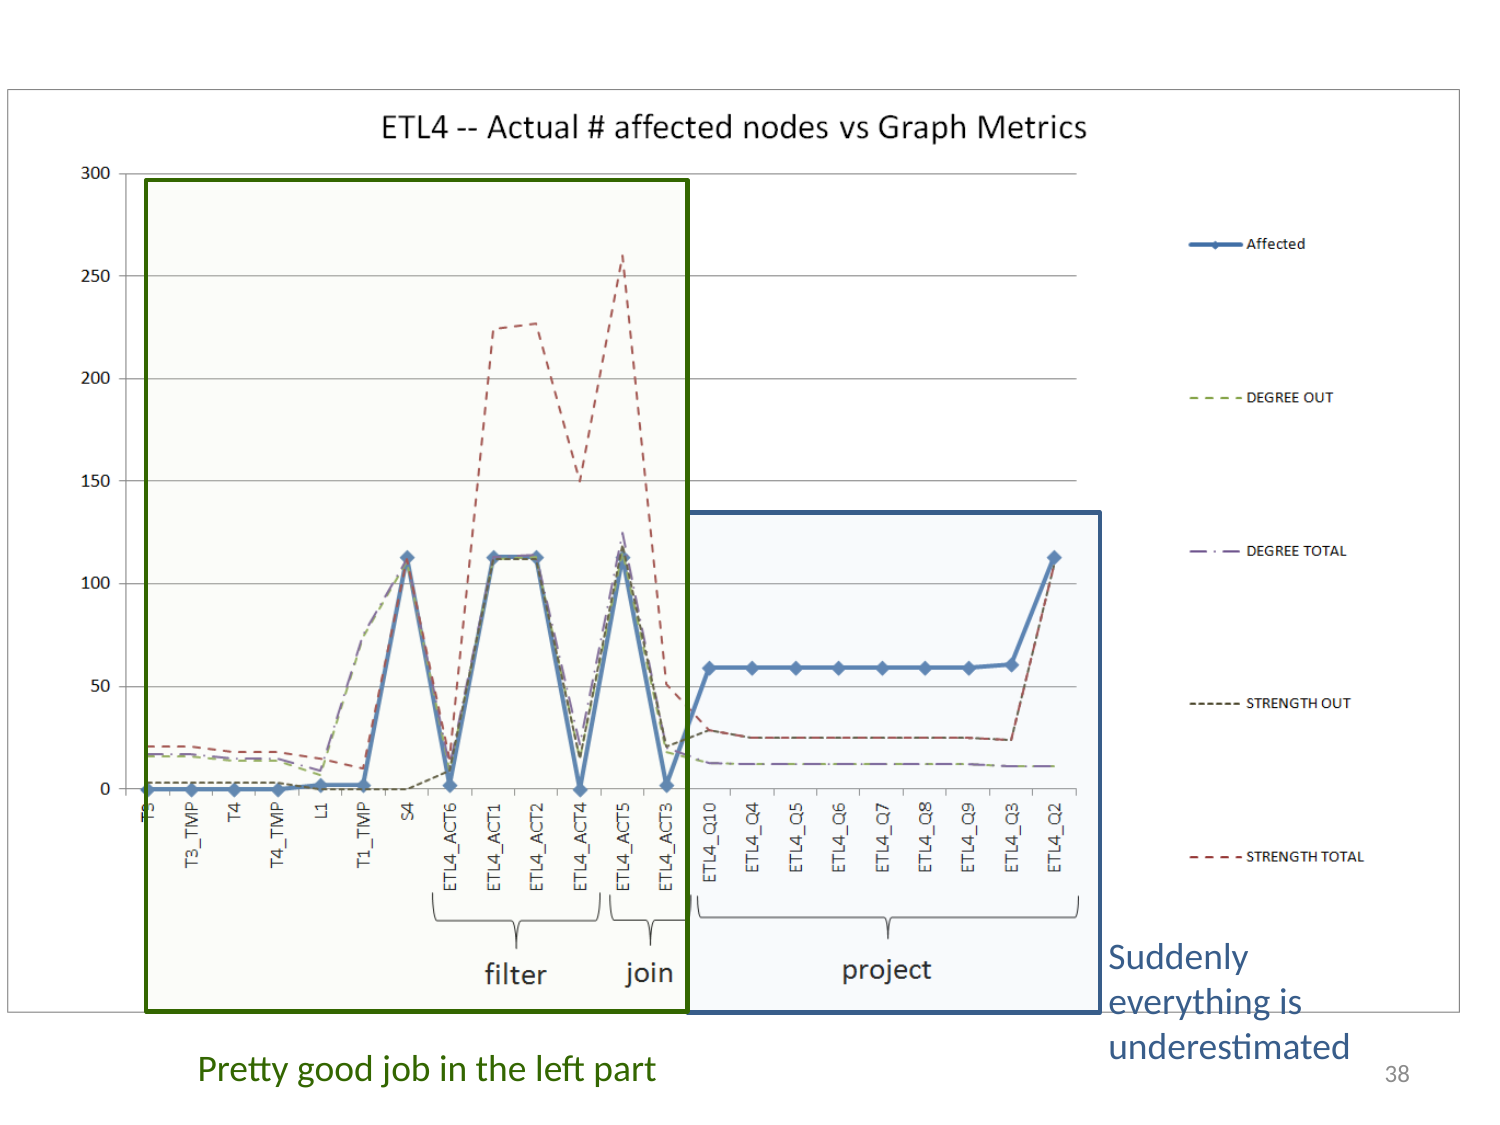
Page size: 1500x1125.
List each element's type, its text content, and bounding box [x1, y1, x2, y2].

picture [5, 89, 1460, 1015]
slide_number 38 [1074, 1042, 1425, 1103]
text_box Pretty good job in the left part [183, 1036, 688, 1097]
text_box Suddenly everything is underestimated [1093, 1021, 1413, 1075]
